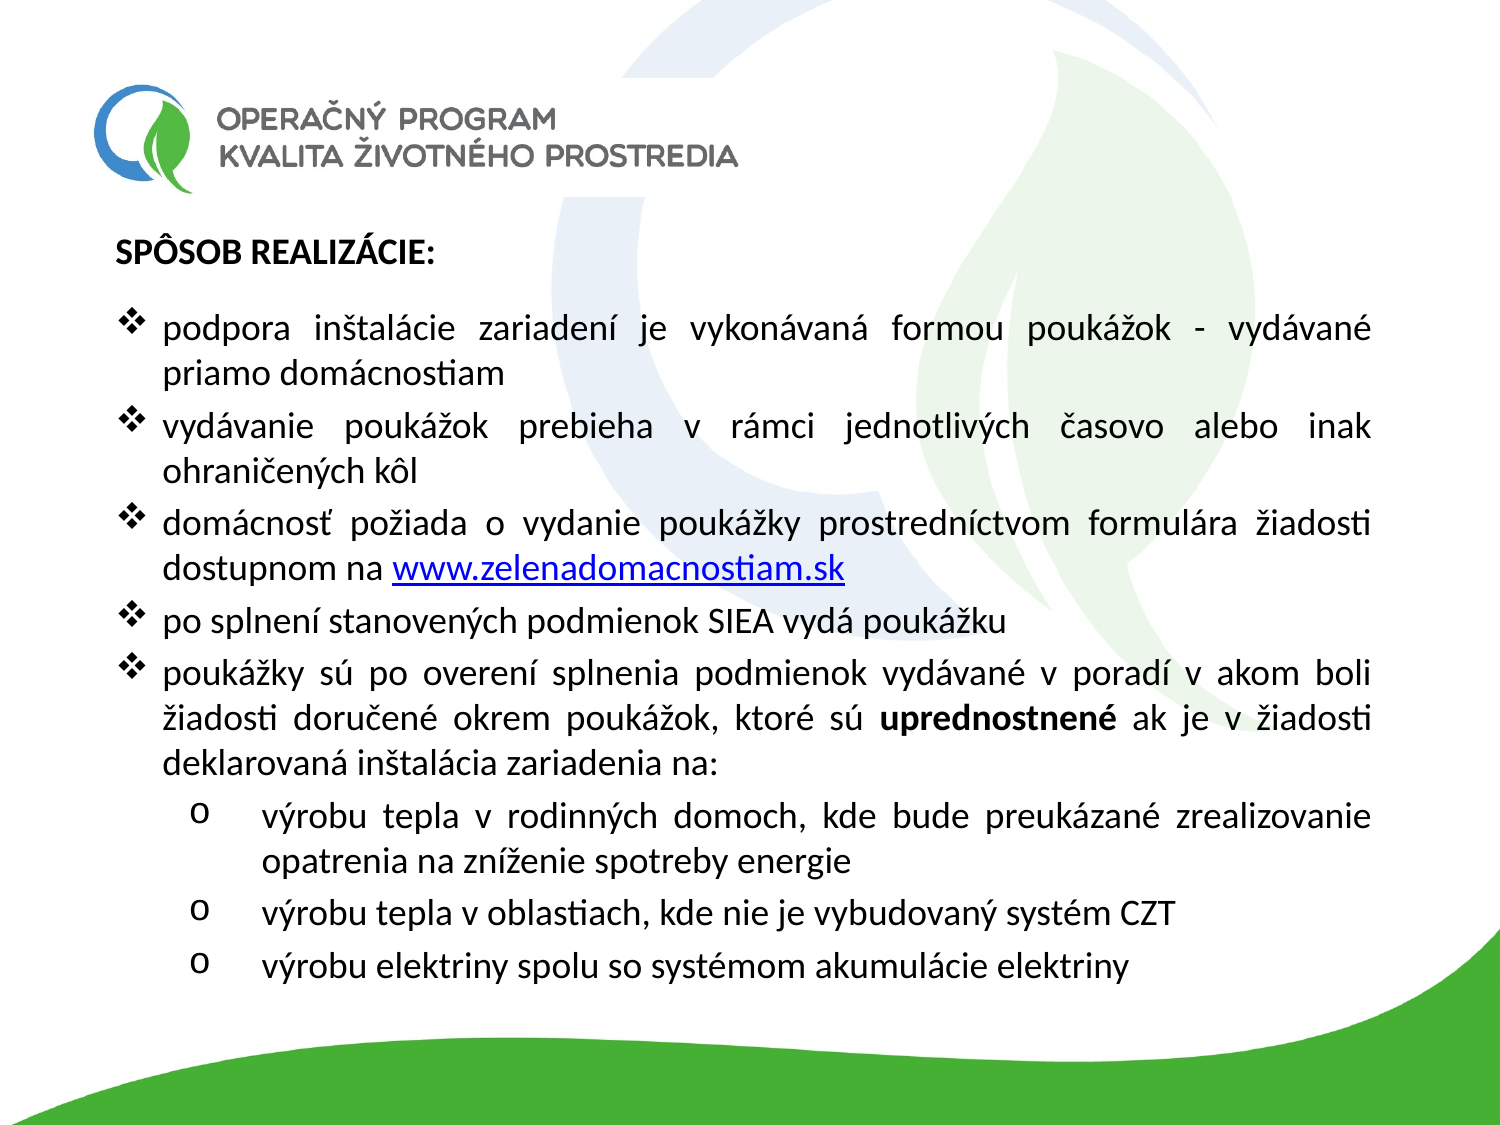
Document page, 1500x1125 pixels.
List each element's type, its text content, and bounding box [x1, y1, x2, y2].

picture [0, 888, 1500, 1125]
picture [86, 0, 1337, 759]
subtitle Spôsob realizácie: podpora inštalácie zariadení je vykonávaná formou poukážok - vydávané priamo domácnostiam vydávanie poukážok prebieha v rámci jednotlivých časovo alebo inak ohraničených kôl domácnosť požiada o vydanie poukážky prostredníctvom formulára žiadosti dostupnom na www.zelenadomacnostiam.sk po splnení stanovených podmienok SIEA vydá poukážku poukážky sú po overení splnenia podmienok vydávané v poradí v akom boli žiadosti doručené okrem poukážok, ktoré sú uprednostnené ak je v žiadosti deklarovaná inštalácia zariadenia na: výrobu tepla v rodinných domoch, kde bude preukázané zrealizovanie opatrenia na zníženie spotreby energie výrobu tepla v oblastiach, kde nie je vybudovaný systém CZT výrobu elektriny spolu so systémom akumulácie elektriny [100, 219, 1388, 856]
